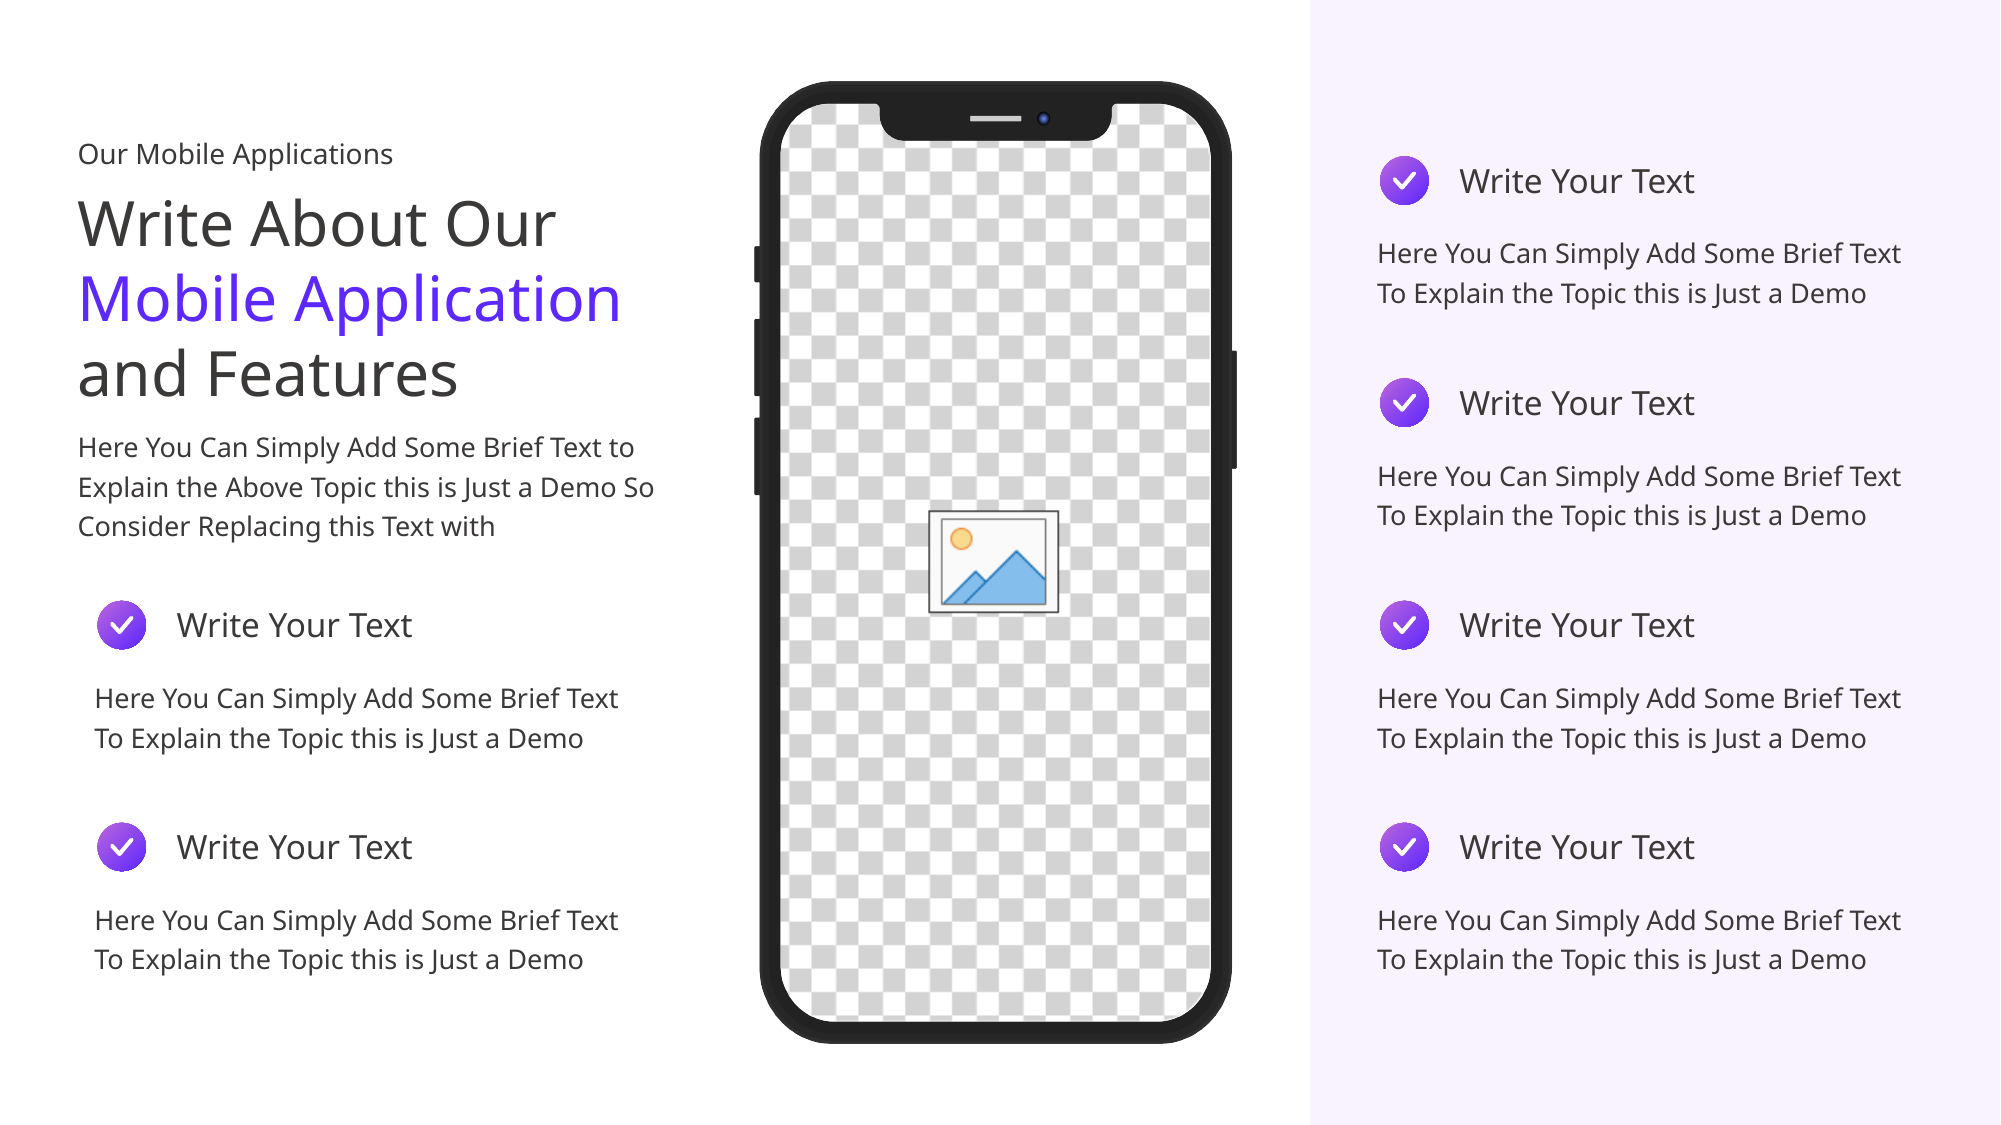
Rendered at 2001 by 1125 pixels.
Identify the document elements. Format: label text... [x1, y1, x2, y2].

text_box Here You Can Simply Add Some Brief Text To Explain the Topic this is Just a Demo [79, 888, 703, 983]
text_box [1393, 616, 1417, 635]
text_box Our Mobile Applications [62, 129, 733, 176]
text_box Write Your Text [1444, 374, 1811, 430]
text_box Here You Can Simply Add Some Brief Text To Explain the Topic this is Just a Demo [79, 666, 703, 761]
text_box [1380, 156, 1429, 205]
text_box Write Your Text [161, 597, 529, 652]
text_box [1380, 378, 1429, 427]
text_box [1393, 393, 1417, 412]
text_box Here You Can Simply Add Some Brief Text To Explain the Topic this is Just a Demo [1362, 888, 1985, 983]
text_box [1310, 0, 2000, 1125]
text_box Here You Can Simply Add Some Brief Text To Explain the Topic this is Just a Demo [1362, 666, 1985, 761]
text_box [1393, 838, 1417, 857]
text_box [1380, 600, 1429, 650]
text_box Write Your Text [1444, 597, 1811, 652]
text_box Write Your Text [161, 819, 529, 874]
text_box [110, 838, 134, 857]
text_box [97, 600, 146, 650]
text_box Write Your Text [1444, 819, 1811, 874]
text_box Here You Can Simply Add Some Brief Text to Explain the Above Topic this is Just a Demo So Consider Replacing this Text with [62, 416, 733, 550]
text_box Write About Our Mobile Application and Features [62, 176, 733, 416]
text_box [97, 822, 146, 872]
picture [753, 81, 1237, 1044]
text_box Write Your Text [1444, 152, 1811, 208]
text_box Here You Can Simply Add Some Brief Text To Explain the Topic this is Just a Demo [1362, 444, 1985, 539]
text_box [1380, 822, 1429, 872]
text_box [745, 0, 1310, 1125]
text_box [110, 616, 134, 635]
text_box Here You Can Simply Add Some Brief Text To Explain the Topic this is Just a Demo [1362, 222, 1985, 317]
text_box [1393, 171, 1417, 190]
